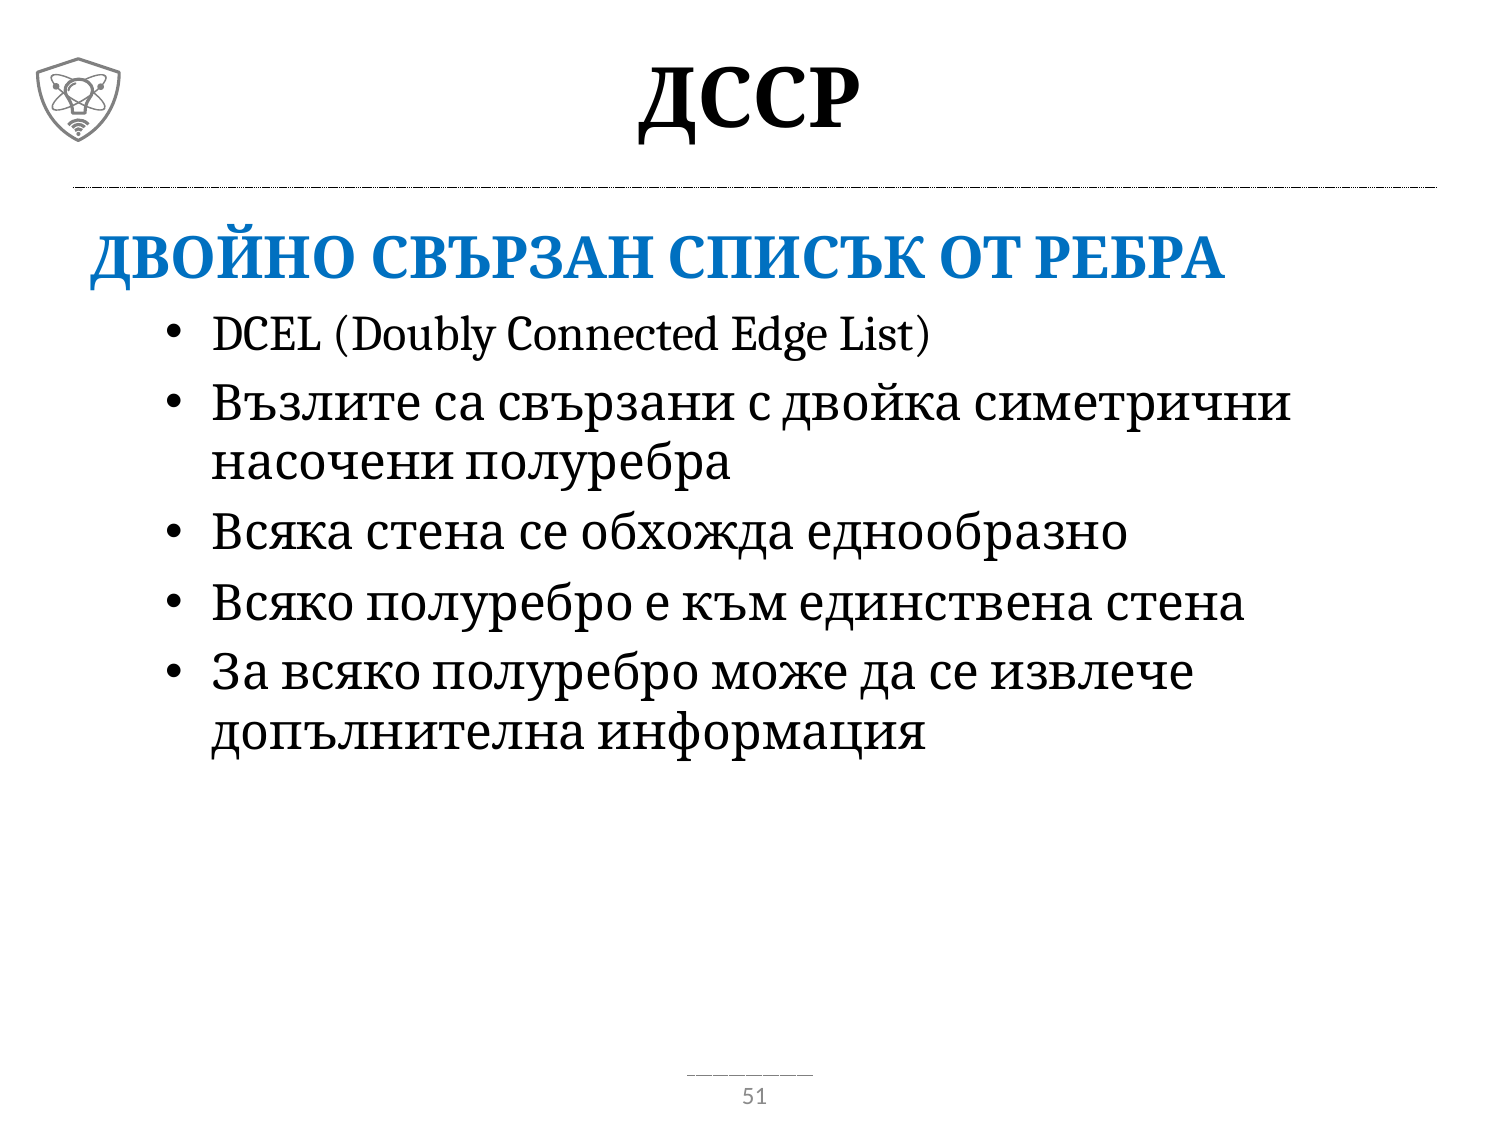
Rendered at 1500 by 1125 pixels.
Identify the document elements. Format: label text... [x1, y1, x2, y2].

list Двойно свързан списък от ребра DCEL (Doubly Connected Edge List) Възлите са свързани с двойка симетрични насочени полуребра Всяка стена се обхожда еднообразно Всяко полуребро е към единствена стена За всяко полуребро може да се извлече допълнителна информация [75, 212, 1450, 1063]
title ДССР [0, 0, 1500, 188]
slide_number 51 [579, 1065, 930, 1125]
